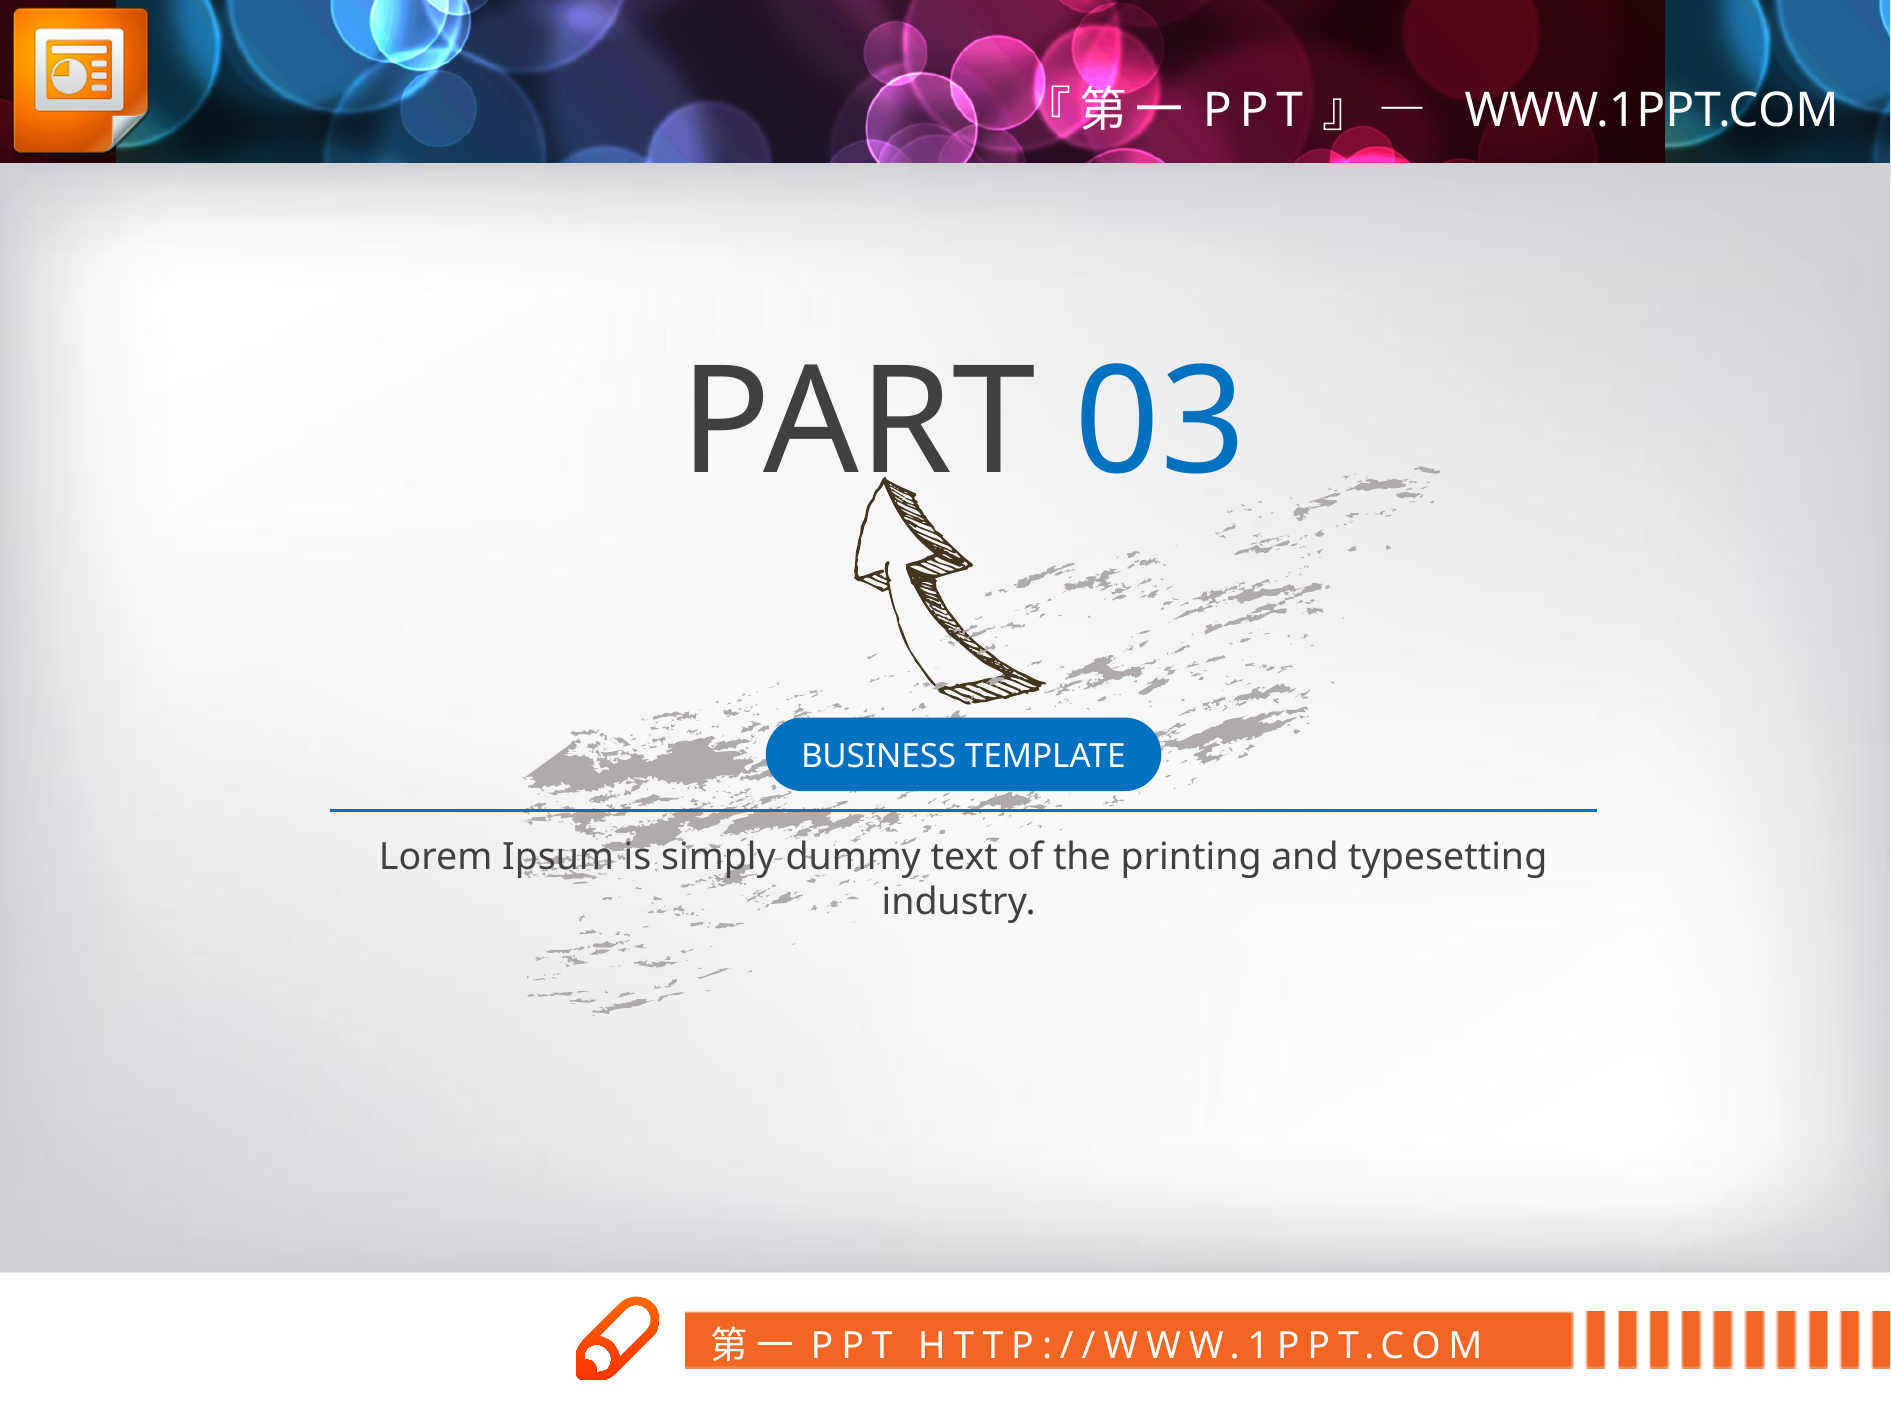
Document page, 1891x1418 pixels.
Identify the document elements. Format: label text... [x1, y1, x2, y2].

text_box [821, 800, 849, 809]
text_box [689, 797, 714, 809]
text_box [647, 818, 729, 825]
text_box [1259, 663, 1276, 671]
text_box [1013, 562, 1076, 588]
text_box [976, 643, 996, 656]
text_box [559, 805, 575, 809]
text_box [605, 804, 616, 809]
text_box [570, 729, 601, 737]
text_box [1000, 621, 1026, 630]
picture [685, 1311, 1891, 1369]
text_box [749, 734, 757, 740]
text_box [826, 703, 843, 709]
text_box [942, 792, 952, 797]
text_box [1030, 659, 1043, 665]
text_box [1160, 597, 1180, 610]
text_box [686, 729, 702, 735]
text_box [921, 681, 931, 688]
text_box [897, 511, 1047, 705]
text_box [984, 591, 994, 597]
text_box PART 03 [665, 315, 1262, 511]
text_box [875, 818, 902, 825]
text_box [1138, 578, 1153, 588]
text_box [928, 797, 937, 805]
text_box [598, 732, 608, 741]
text_box [770, 784, 777, 791]
text_box [1123, 644, 1134, 653]
text_box [735, 795, 760, 809]
text_box [997, 588, 1010, 594]
text_box [744, 705, 754, 713]
text_box [1097, 696, 1106, 702]
text_box [947, 640, 956, 647]
text_box [664, 979, 677, 989]
text_box [1187, 777, 1198, 786]
text_box [1314, 529, 1325, 537]
text_box [1276, 664, 1294, 674]
text_box [652, 711, 699, 721]
text_box [1294, 689, 1311, 699]
text_box [521, 818, 552, 825]
text_box [1224, 678, 1243, 685]
text_box [1240, 638, 1252, 643]
text_box [895, 792, 911, 800]
text_box [1342, 475, 1351, 480]
text_box [1139, 640, 1149, 648]
text_box [723, 708, 742, 717]
text_box [545, 946, 585, 955]
text_box [773, 720, 785, 728]
text_box [619, 793, 685, 809]
text_box [869, 676, 880, 683]
text_box [525, 802, 547, 809]
text_box [1315, 548, 1324, 554]
text_box [962, 624, 978, 635]
text_box [1170, 644, 1190, 655]
text_box [571, 818, 606, 825]
text_box [912, 702, 928, 712]
text_box [617, 992, 636, 998]
text_box [1173, 579, 1323, 635]
text_box [854, 511, 936, 687]
text_box [591, 998, 655, 1015]
text_box [794, 694, 807, 699]
text_box [1204, 655, 1226, 663]
text_box [728, 788, 752, 799]
text_box [728, 818, 864, 825]
text_box [1126, 558, 1161, 569]
text_box [679, 948, 694, 954]
text_box [652, 984, 663, 990]
text_box [1290, 543, 1300, 547]
text_box [932, 681, 952, 693]
text_box [1201, 696, 1226, 711]
text_box [521, 735, 772, 796]
text_box [561, 955, 590, 968]
text_box [741, 720, 762, 733]
text_box [649, 724, 675, 732]
text_box [1346, 475, 1418, 491]
text_box [985, 674, 1006, 686]
text_box [946, 803, 961, 809]
text_box [1044, 680, 1084, 696]
text_box Lorem Ipsum is simply dummy text of the printing and typesetting industry. [295, 825, 1632, 930]
text_box [963, 625, 996, 640]
text_box [633, 944, 647, 949]
text_box [1345, 512, 1359, 518]
text_box [657, 992, 685, 1002]
text_box [1252, 532, 1262, 538]
text_box [950, 710, 968, 717]
text_box [864, 821, 876, 825]
text_box [589, 790, 621, 804]
text_box [1139, 589, 1160, 599]
text_box [1292, 490, 1341, 522]
text_box [1054, 804, 1063, 809]
text_box [1155, 706, 1310, 765]
text_box [535, 957, 551, 961]
text_box [536, 990, 590, 997]
text_box [873, 804, 886, 809]
text_box [1190, 672, 1204, 680]
text_box [1064, 655, 1162, 690]
text_box [967, 792, 1051, 809]
text_box [866, 653, 877, 659]
text_box [757, 725, 769, 733]
text_box [1215, 523, 1237, 539]
text_box BUSINESS TEMPLATE [765, 717, 1162, 792]
text_box [1244, 663, 1256, 667]
text_box [1414, 466, 1441, 474]
text_box [758, 790, 792, 806]
text_box [1138, 630, 1151, 634]
text_box [579, 930, 597, 935]
text_box [1184, 661, 1200, 669]
text_box [1228, 683, 1296, 707]
text_box [698, 968, 732, 979]
text_box [953, 626, 961, 633]
text_box [1163, 664, 1179, 676]
text_box [633, 959, 680, 969]
text_box [723, 801, 738, 809]
text_box [792, 703, 813, 718]
text_box [570, 998, 597, 1003]
text_box [1138, 676, 1170, 696]
text_box [1395, 488, 1424, 499]
text_box [1419, 486, 1429, 490]
text_box [589, 939, 631, 956]
text_box [1234, 534, 1291, 556]
picture [0, 0, 1891, 1275]
text_box [863, 713, 876, 717]
text_box [1347, 546, 1358, 552]
text_box [1126, 550, 1140, 559]
text_box [1024, 603, 1041, 613]
text_box [809, 689, 819, 698]
text_box [939, 634, 952, 641]
text_box [1062, 568, 1131, 601]
text_box [1111, 795, 1125, 804]
text_box [1305, 607, 1324, 615]
